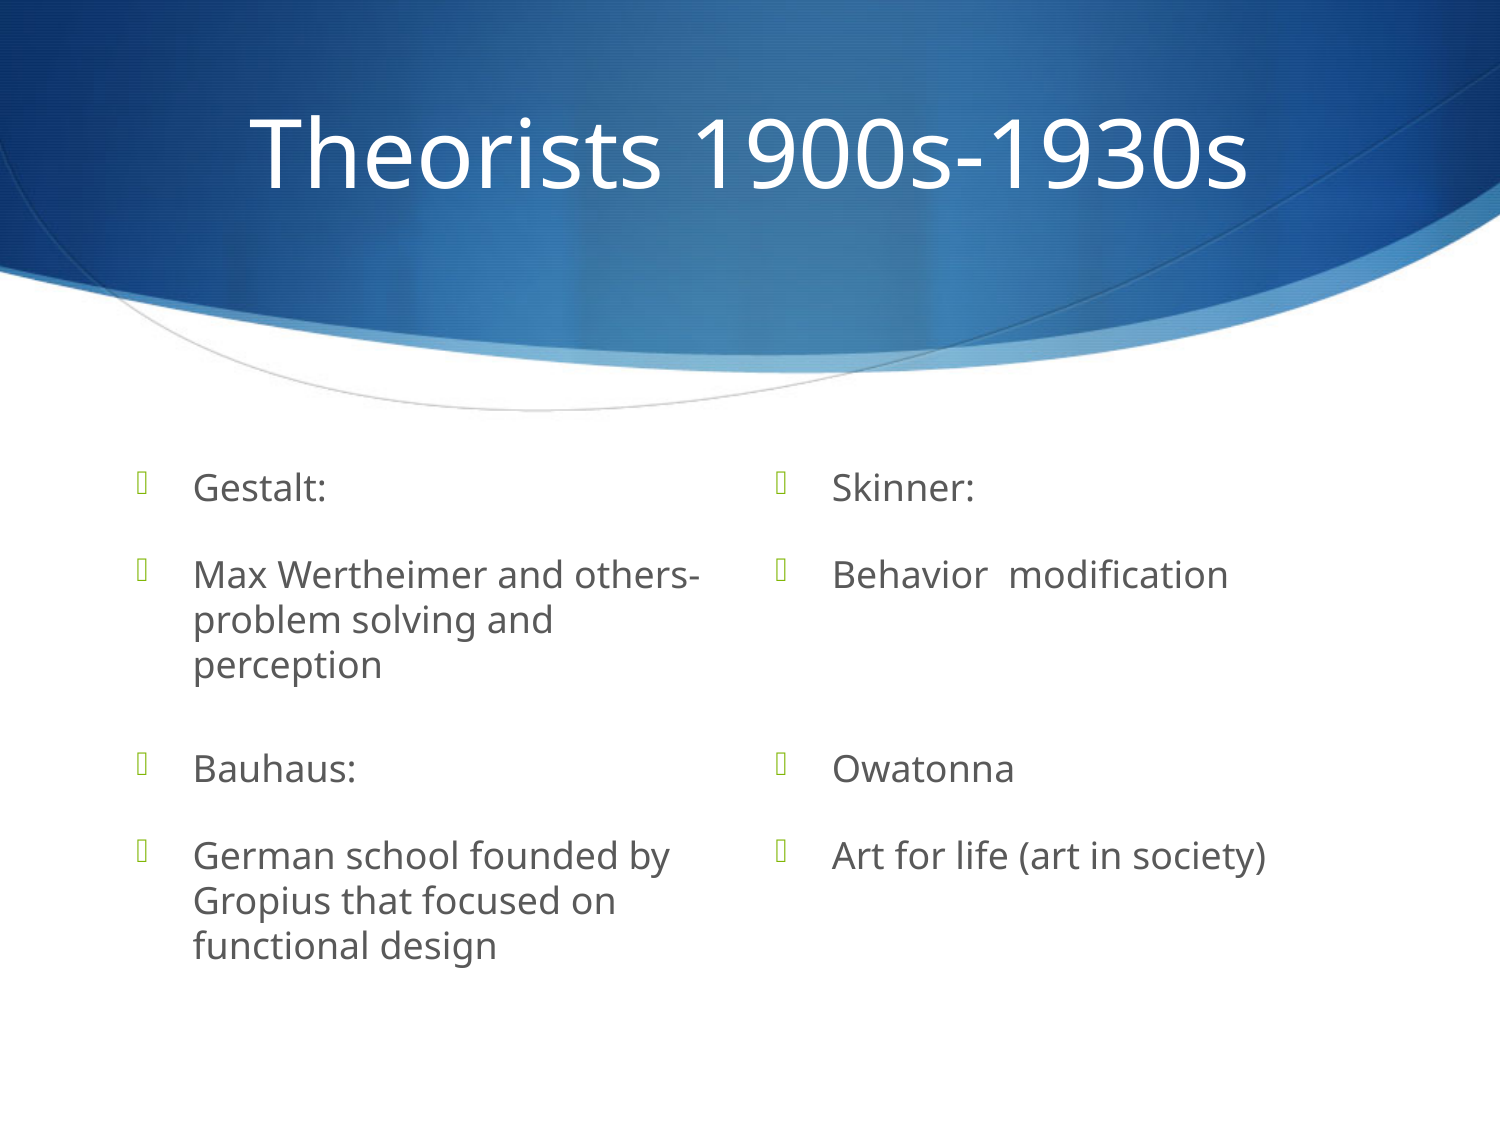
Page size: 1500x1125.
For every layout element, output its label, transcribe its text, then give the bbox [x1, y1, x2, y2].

title Theorists 1900s-1930s [75, 56, 1425, 245]
list Gestalt: Max Wertheimer and others- problem solving and perception [121, 456, 740, 737]
picture [0, 0, 1500, 1125]
list Owatonna Art for life (art in society) [760, 737, 1379, 1050]
list Skinner: Behavior modification [760, 456, 1379, 712]
list Bauhaus: German school founded by Gropius that focused on functional design [121, 737, 740, 993]
